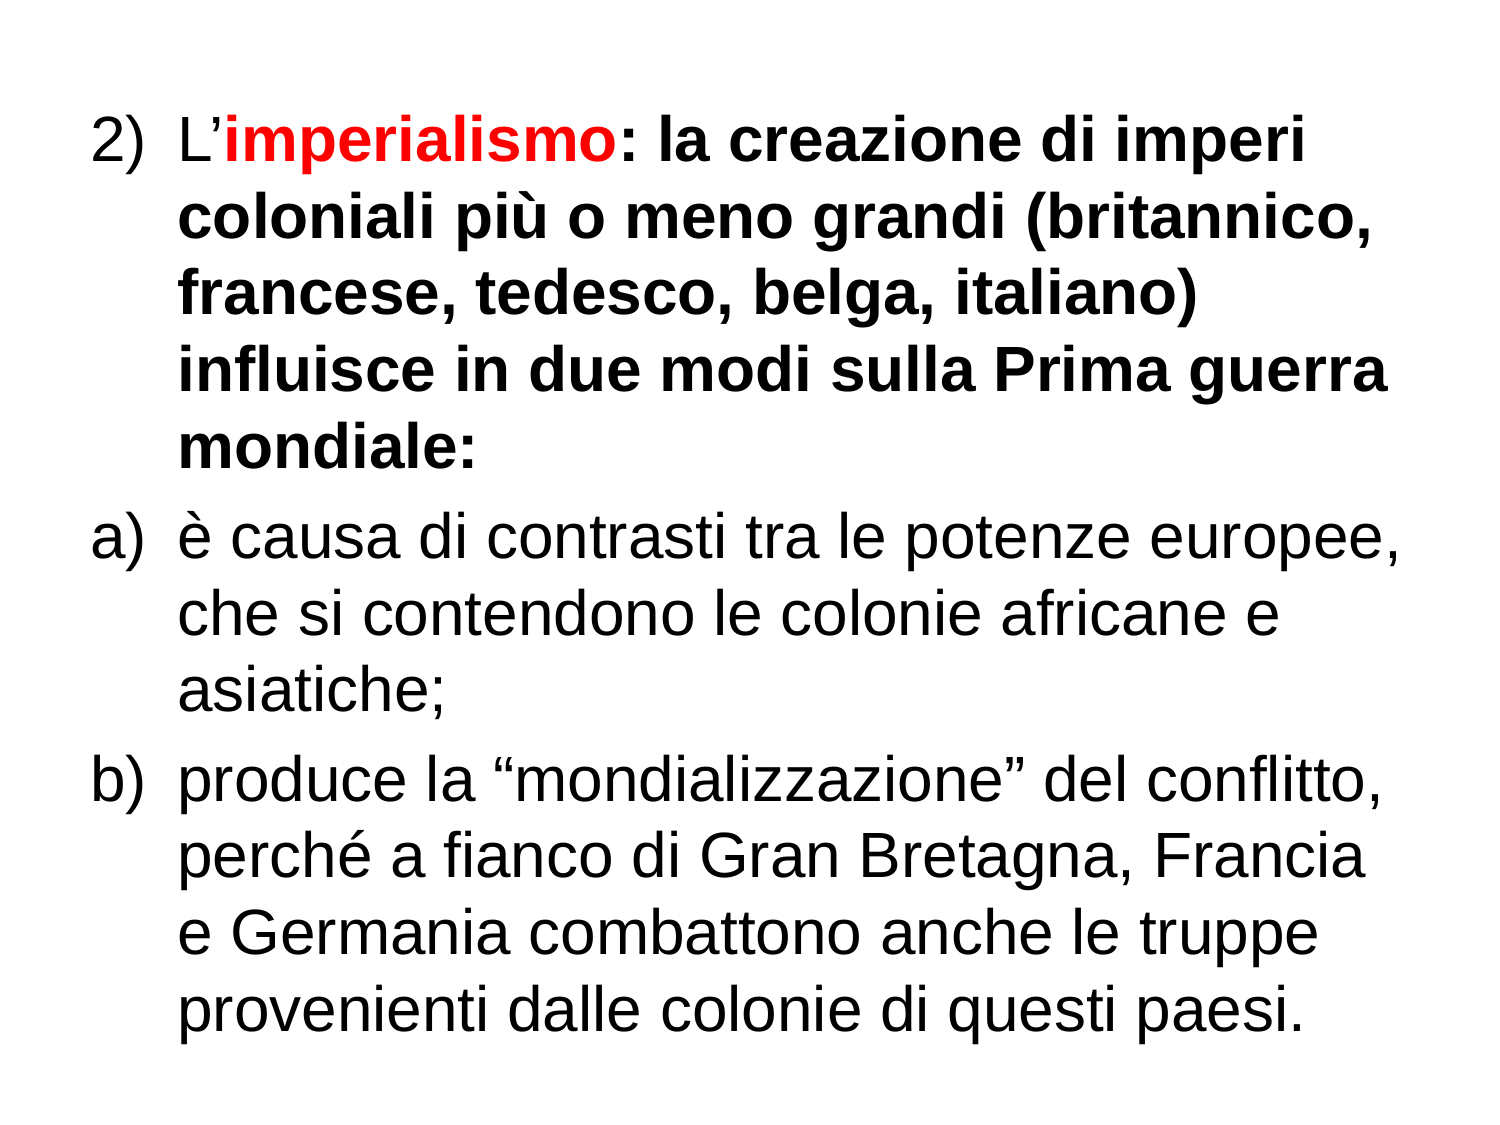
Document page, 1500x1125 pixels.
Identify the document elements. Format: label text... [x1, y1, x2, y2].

list L’imperialismo: la creazione di imperi coloniali più o meno grandi (britannico, francese, tedesco, belga, italiano) influisce in due modi sulla Prima guerra mondiale: è causa di contrasti tra le potenze europee, che si contendono le colonie africane e asiatiche; produce la “mondializzazione” del conflitto, perché a fianco di Gran Bretagna, Francia e Germania combattono anche le truppe provenienti dalle colonie di questi paesi. [75, 90, 1425, 1071]
